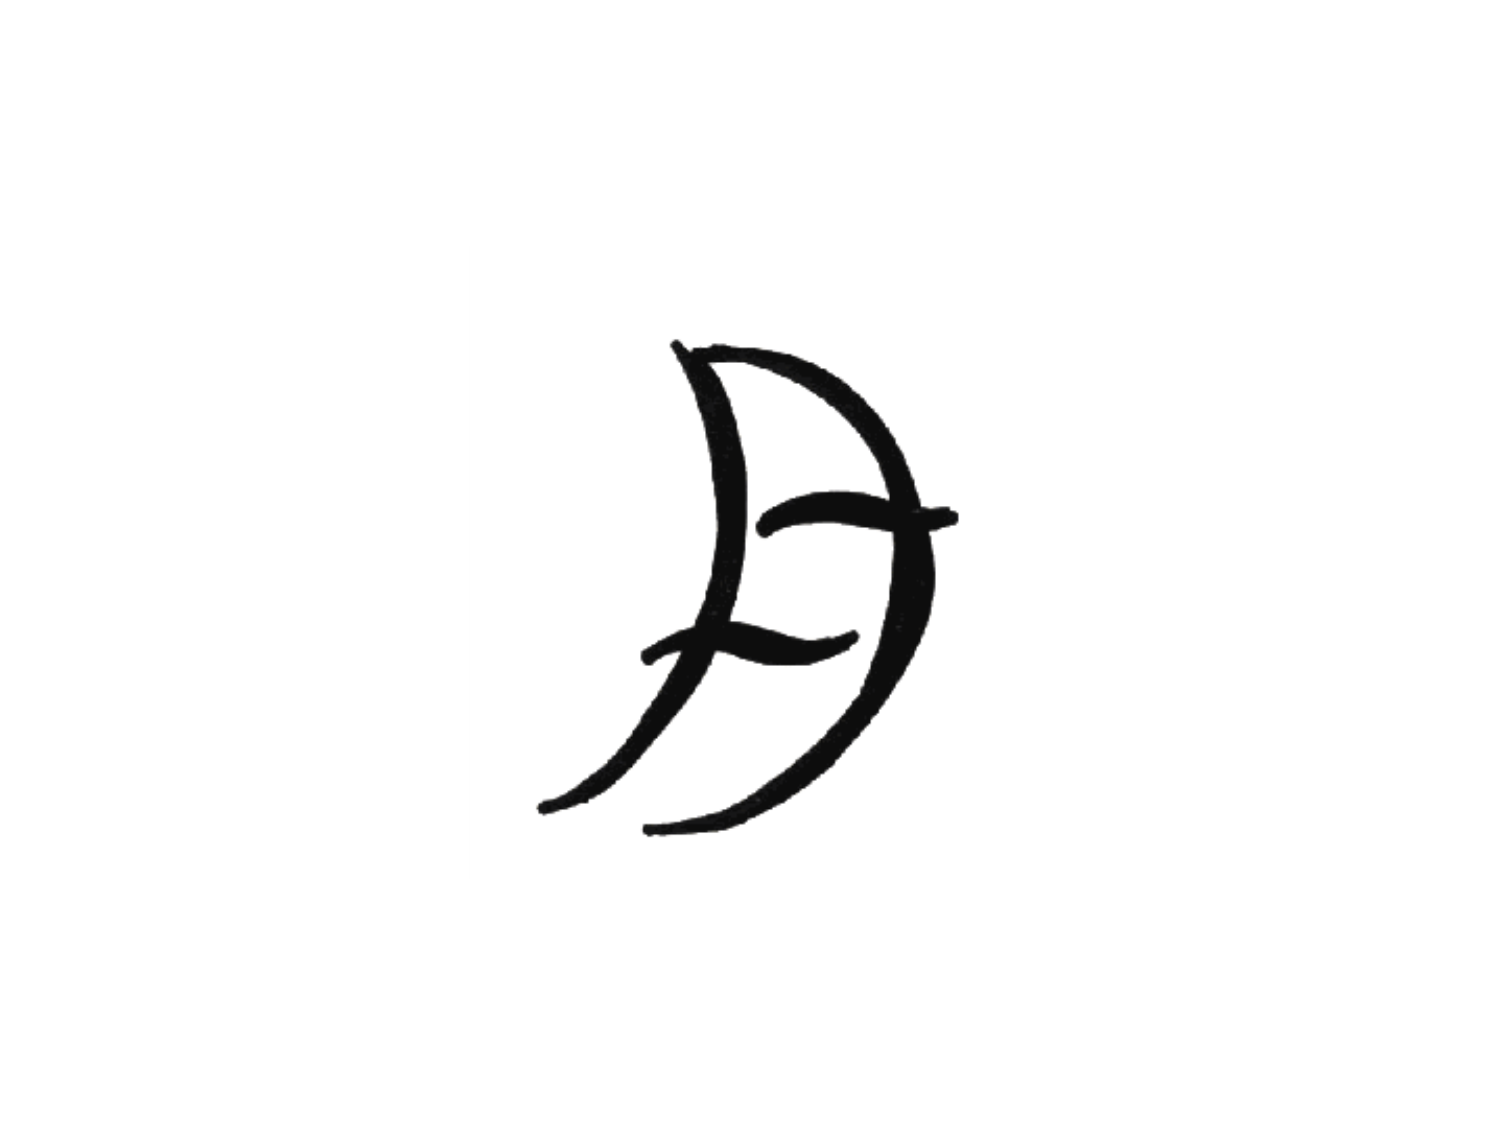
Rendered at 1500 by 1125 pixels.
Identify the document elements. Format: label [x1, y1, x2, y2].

text_box [468, 246, 1032, 879]
